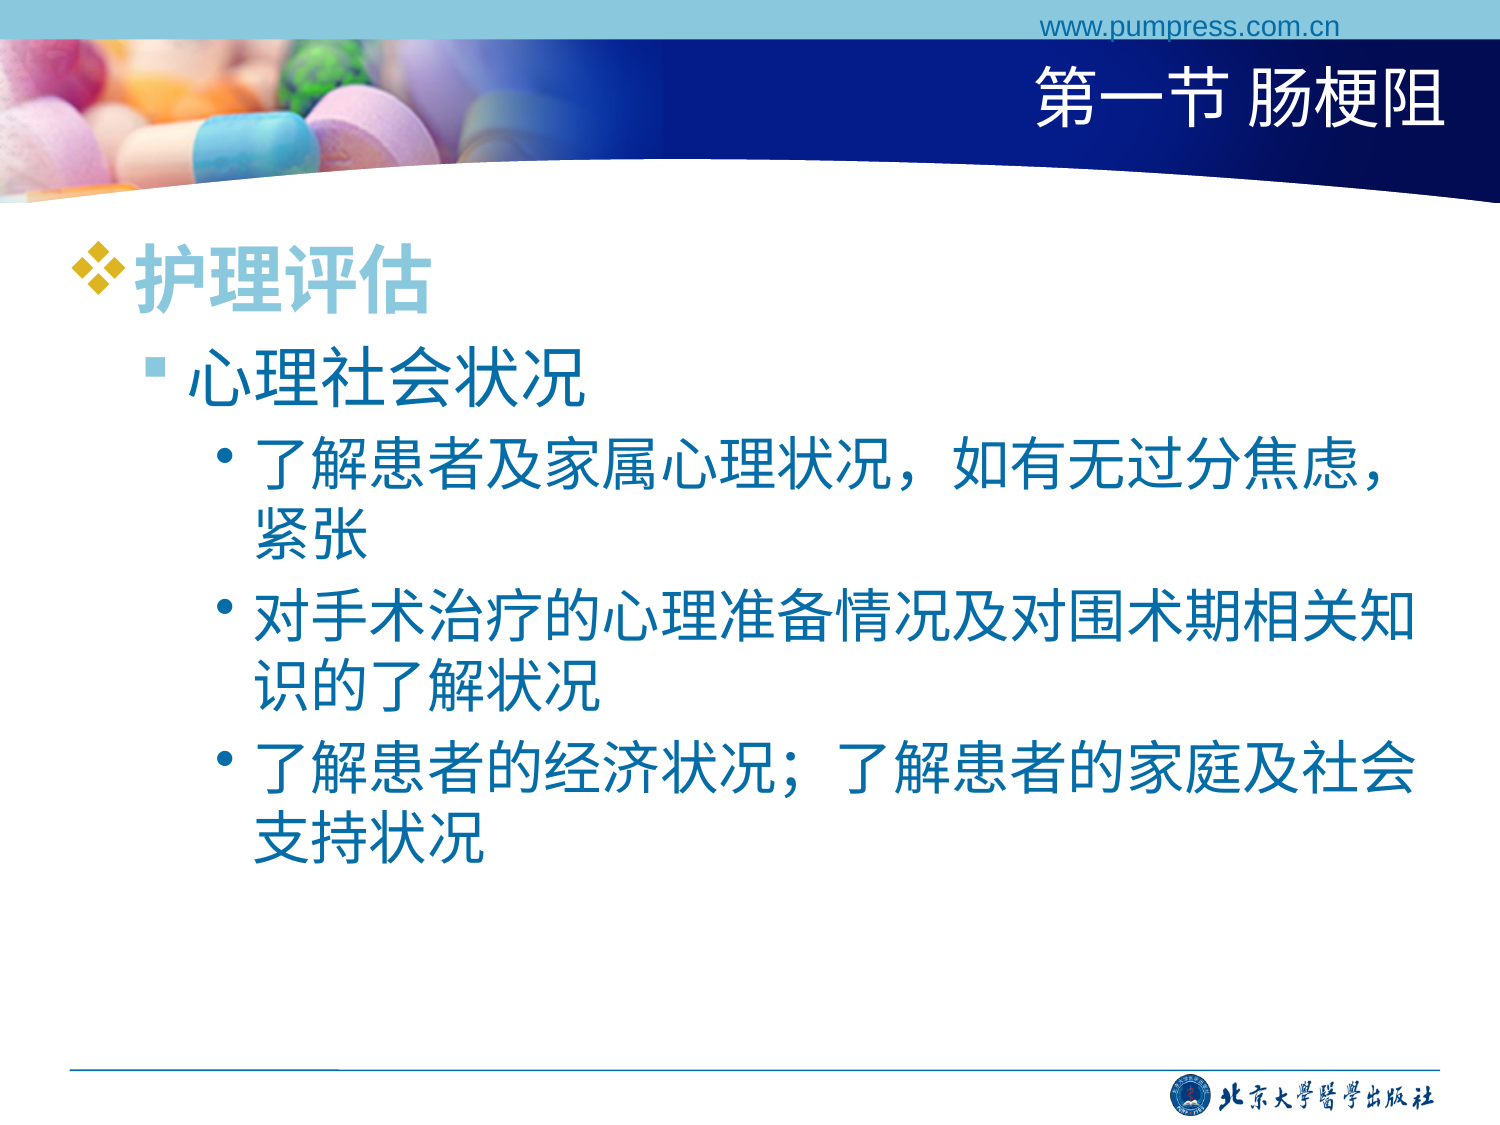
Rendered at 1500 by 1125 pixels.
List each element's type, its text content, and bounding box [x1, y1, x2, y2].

slide_number www.pumpress.com.cn [1025, 0, 1463, 38]
list 护理评估 心理社会状况 了解患者及家属心理状况，如有无过分焦虑，紧张 对手术治疗的心理准备情况及对围术期相关知识的了解状况 了解患者的经济状况；了解患者的家庭及社会支持状况 [49, 224, 1463, 1026]
picture [0, 40, 1500, 203]
title 第一节 肠梗阻 [137, 49, 1463, 143]
picture [1170, 1074, 1436, 1118]
